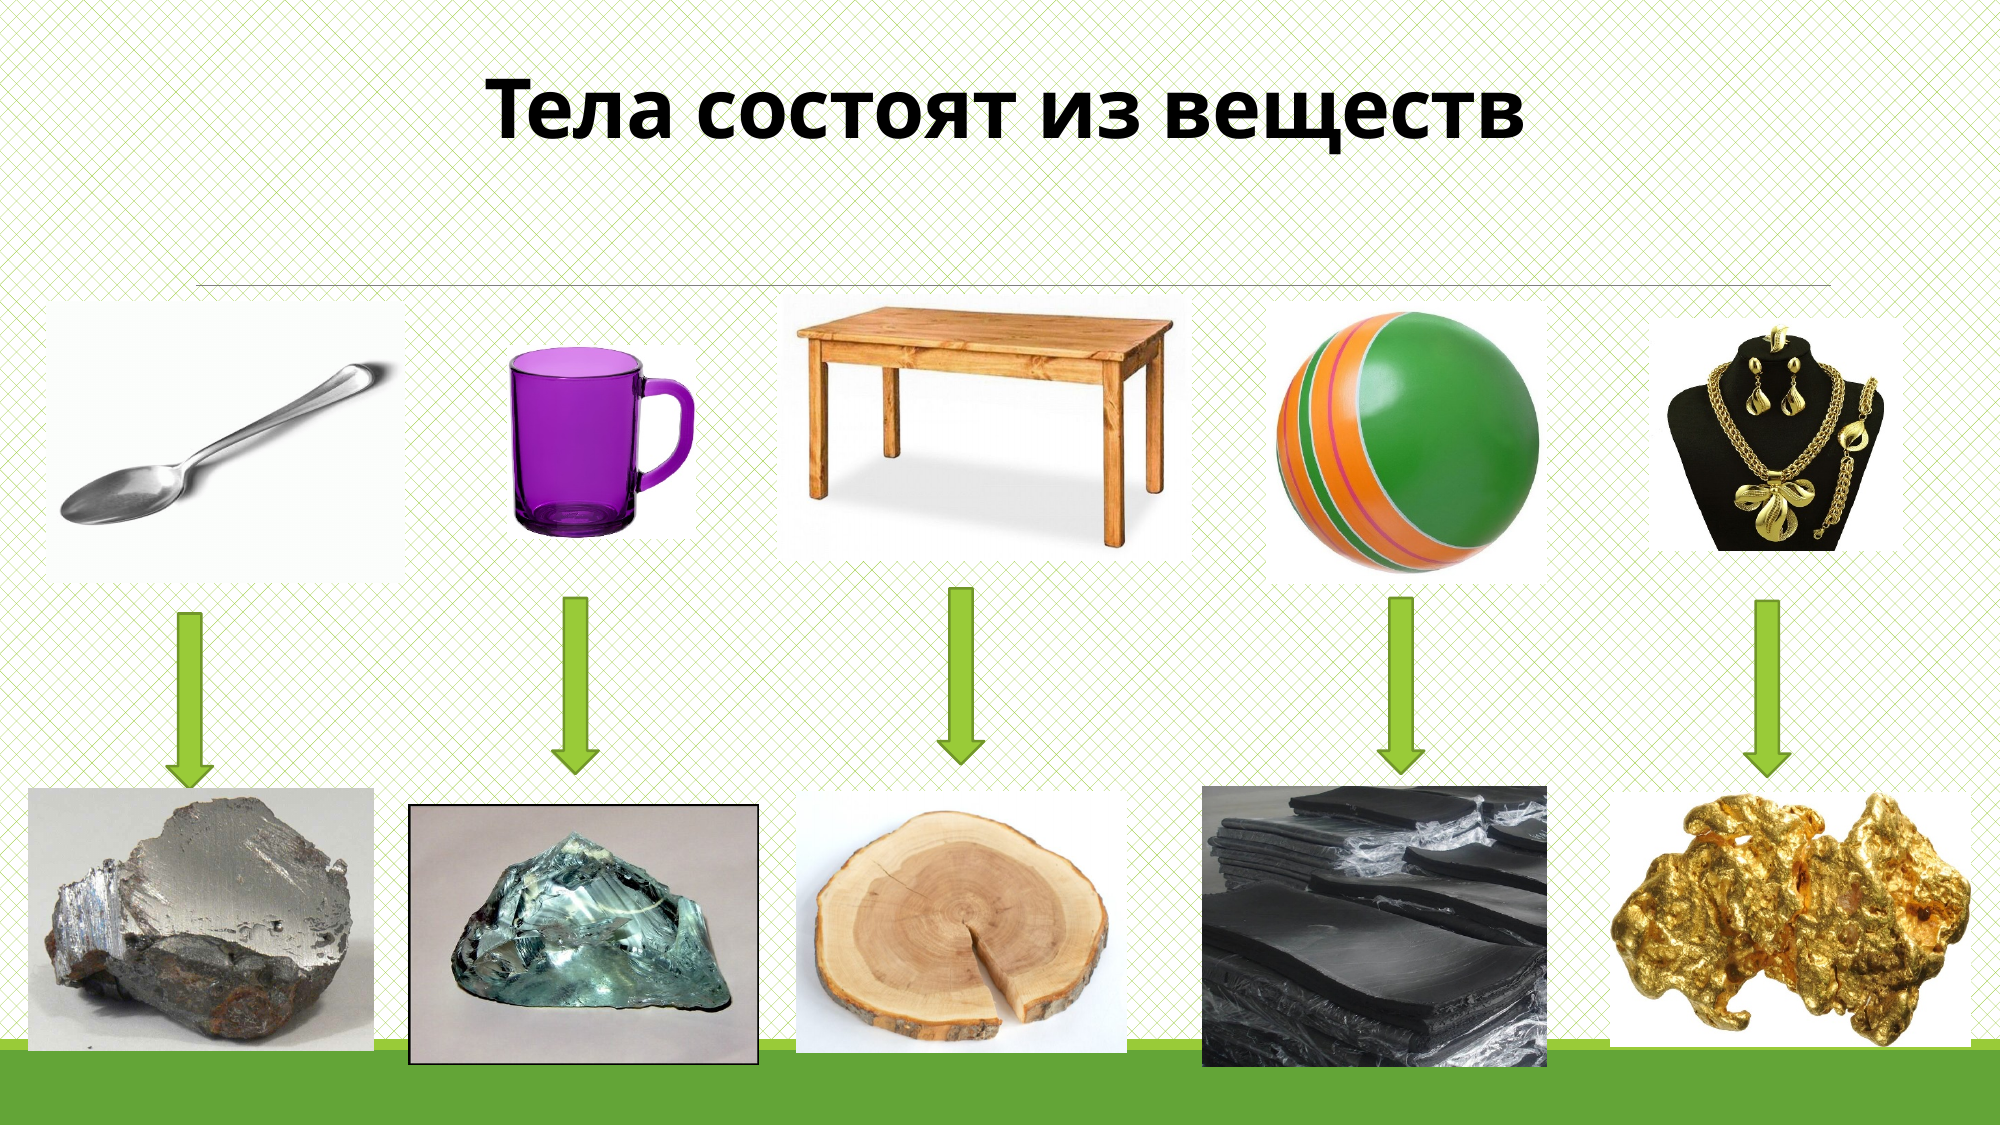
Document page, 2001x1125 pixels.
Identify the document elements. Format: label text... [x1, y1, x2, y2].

text_box [551, 596, 600, 775]
picture [1201, 786, 1548, 1068]
picture [776, 294, 1192, 561]
picture [1609, 792, 1972, 1047]
text_box [165, 612, 215, 785]
text_box [1376, 596, 1426, 775]
picture [408, 803, 759, 1065]
text_box [1742, 599, 1792, 778]
picture [507, 345, 696, 540]
title Тела состоят из веществ [181, 63, 1832, 164]
picture [1648, 318, 1903, 551]
picture [1265, 301, 1548, 584]
picture [795, 791, 1127, 1053]
text_box [936, 587, 986, 766]
picture [45, 301, 406, 583]
picture [27, 788, 375, 1052]
